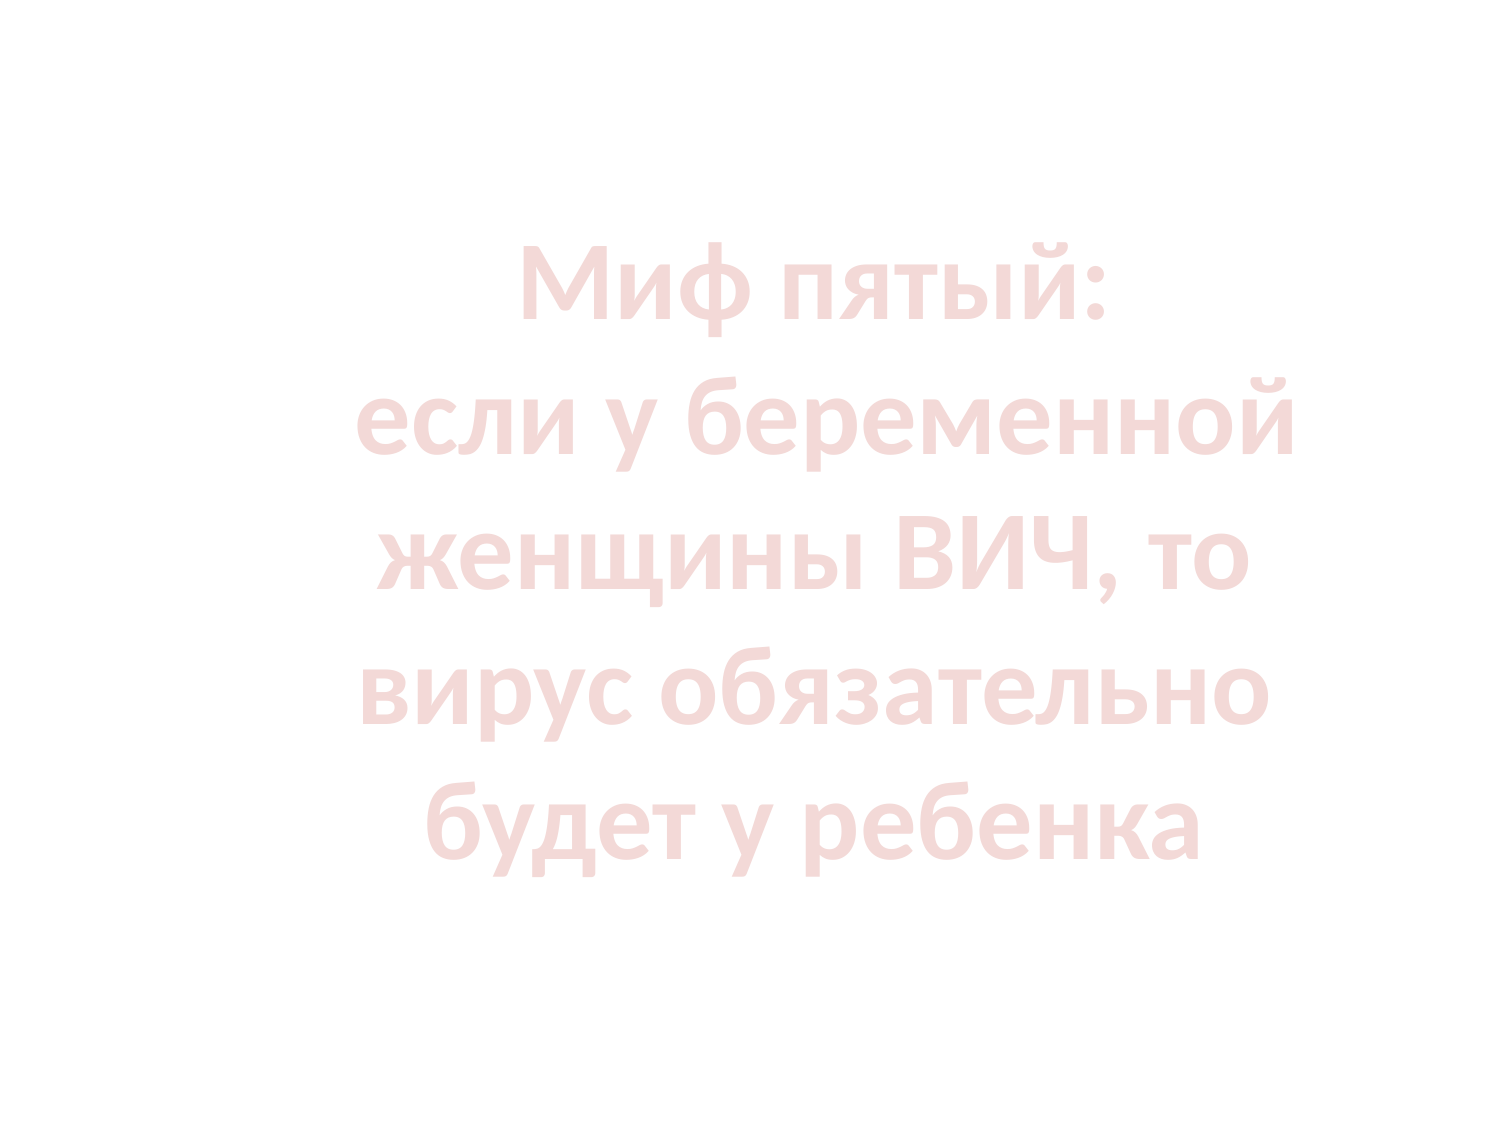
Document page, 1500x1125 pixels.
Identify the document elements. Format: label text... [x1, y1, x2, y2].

text_box Миф пятый: если у беременной женщины ВИЧ, то вирус обязательно будет у ребенка [246, 199, 1383, 890]
